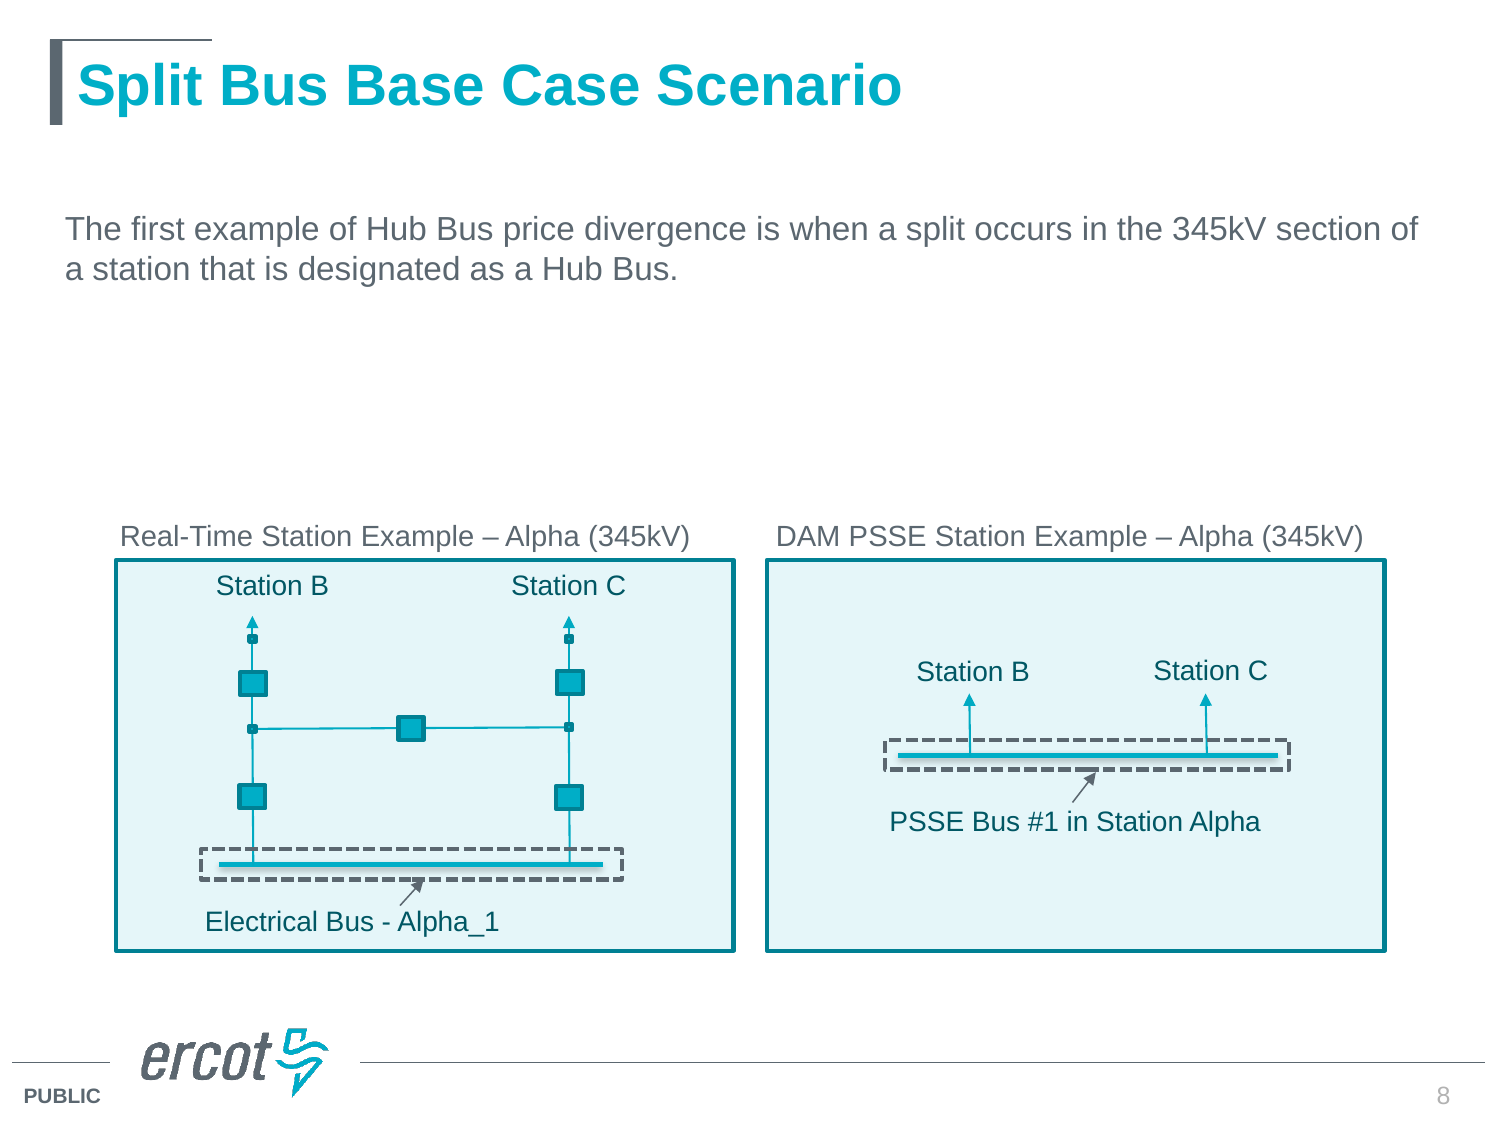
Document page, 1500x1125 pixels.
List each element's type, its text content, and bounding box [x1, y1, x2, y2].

list The first example of Hub Bus price divergence is when a split occurs in the 345kV section of a station that is designated as a Hub Bus. [50, 200, 1450, 402]
picture [137, 1024, 332, 1100]
slide_number 8 [1400, 1076, 1488, 1113]
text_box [104, 509, 1452, 952]
title Split Bus Base Case Scenario [62, 39, 1450, 125]
